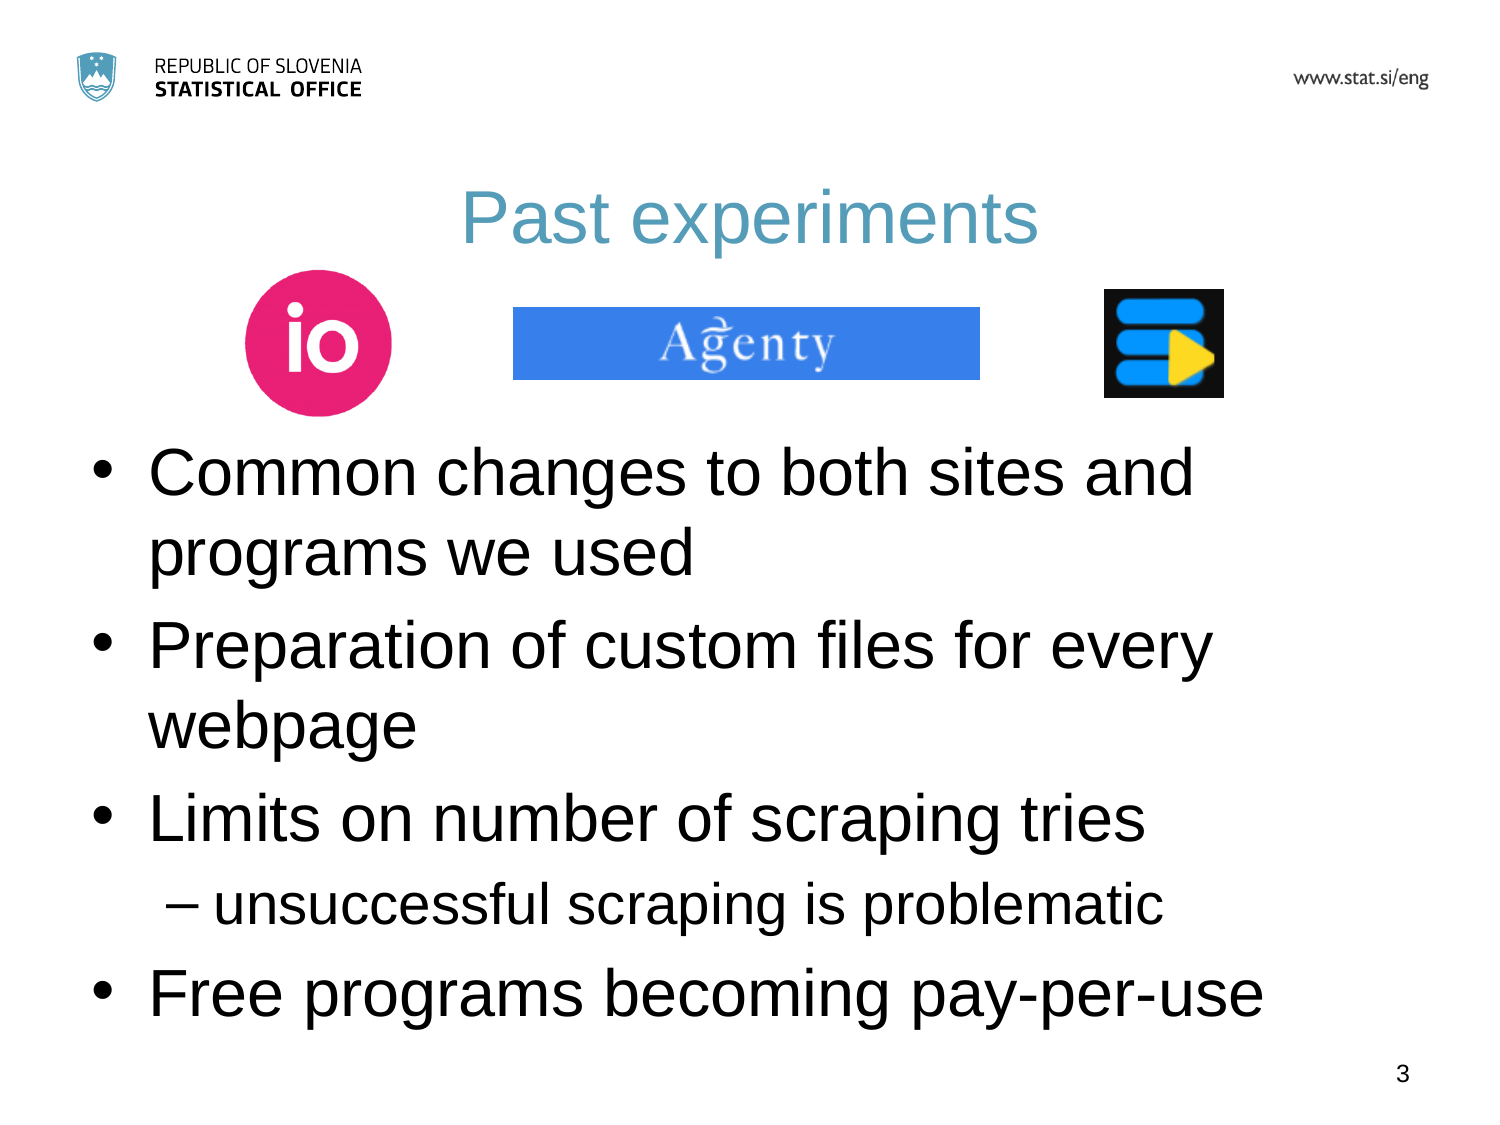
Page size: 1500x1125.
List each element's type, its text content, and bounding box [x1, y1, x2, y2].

picture [513, 306, 980, 380]
title Past experiments [75, 113, 1425, 315]
picture [1293, 62, 1436, 92]
picture [240, 265, 396, 421]
slide_number 3 [1305, 1042, 1425, 1103]
picture [1104, 288, 1224, 398]
list Common changes to both sites and programs we used Preparation of custom files for every webpage Limits on number of scraping tries unsuccessful scraping is problematic Free programs becoming pay-per-use [76, 420, 1424, 1000]
